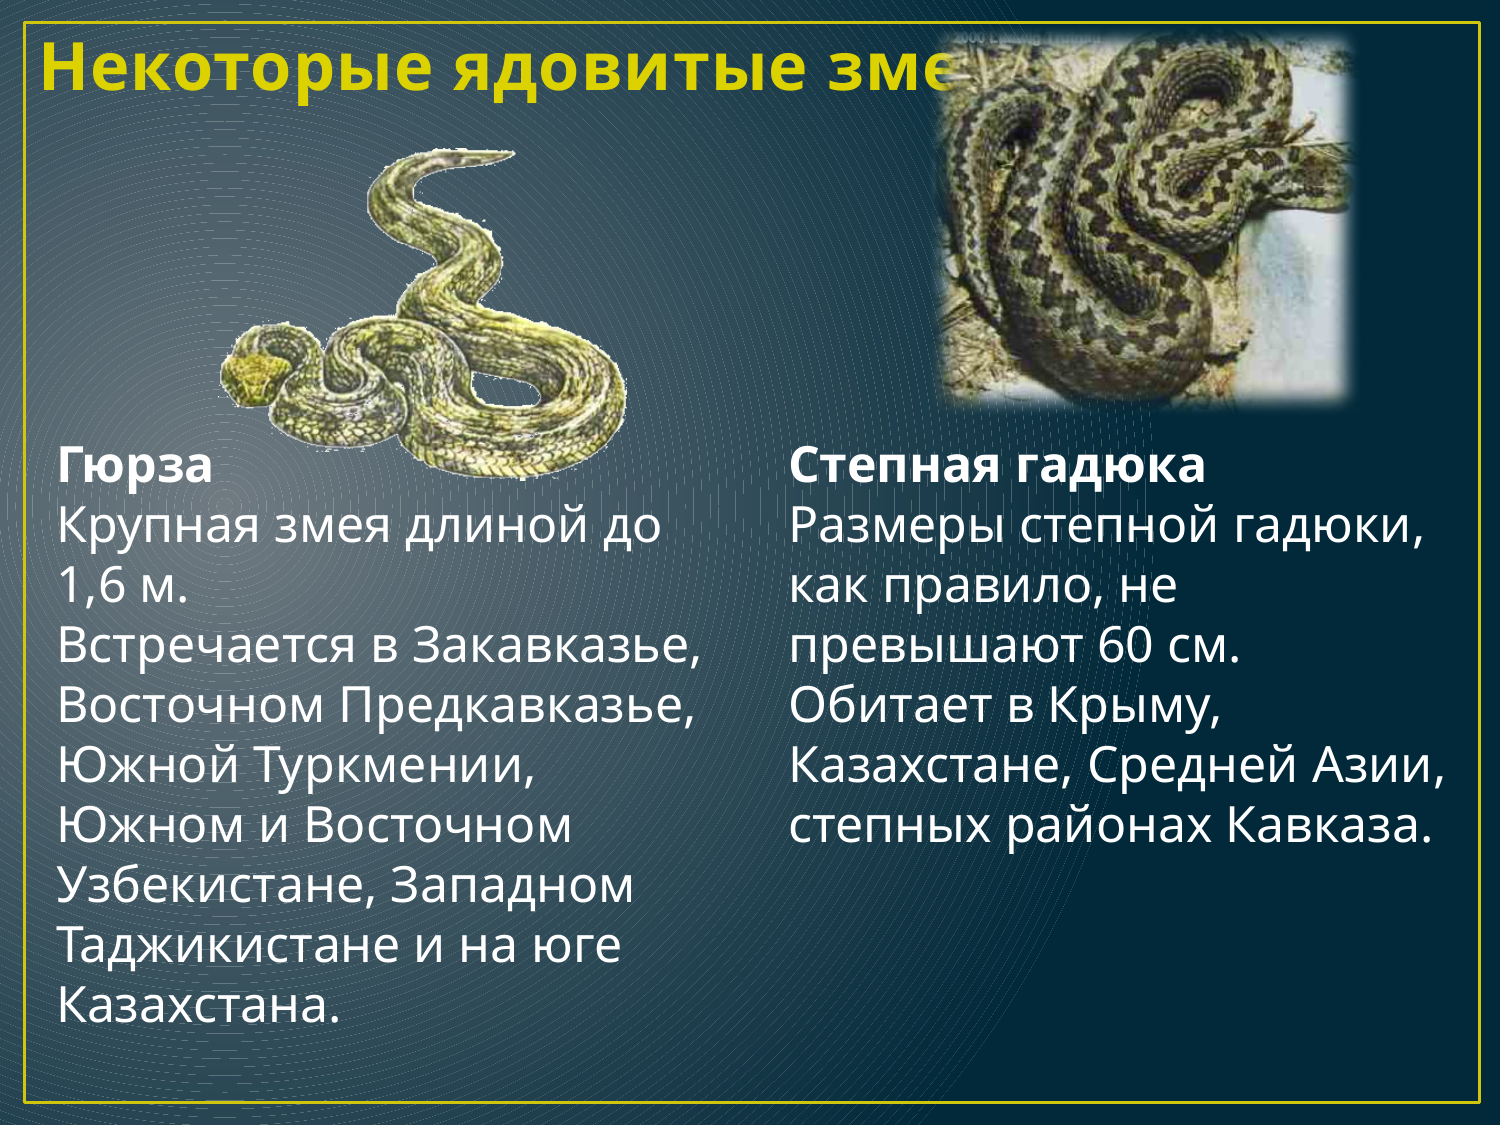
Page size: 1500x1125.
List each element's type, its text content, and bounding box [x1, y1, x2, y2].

text_box Гюрза Крупная змея длиной до 1,6 м. Встречается в Закавказье, Восточном Предкавказье, Южной Туркмении, Южном и Восточном Узбекистане, Западном Таджикистане и на юге Казахстана. [41, 425, 733, 1040]
picture [926, 23, 1359, 417]
text_box Некоторые ядовитые змеи [23, 16, 1500, 112]
text_box Степная гадюка Размеры степной гадюки, как правило, не превышают 60 см. Обитает в Крыму, Казахстане, Средней Азии, степных районах Кавказа. [773, 425, 1483, 980]
picture [218, 148, 627, 481]
